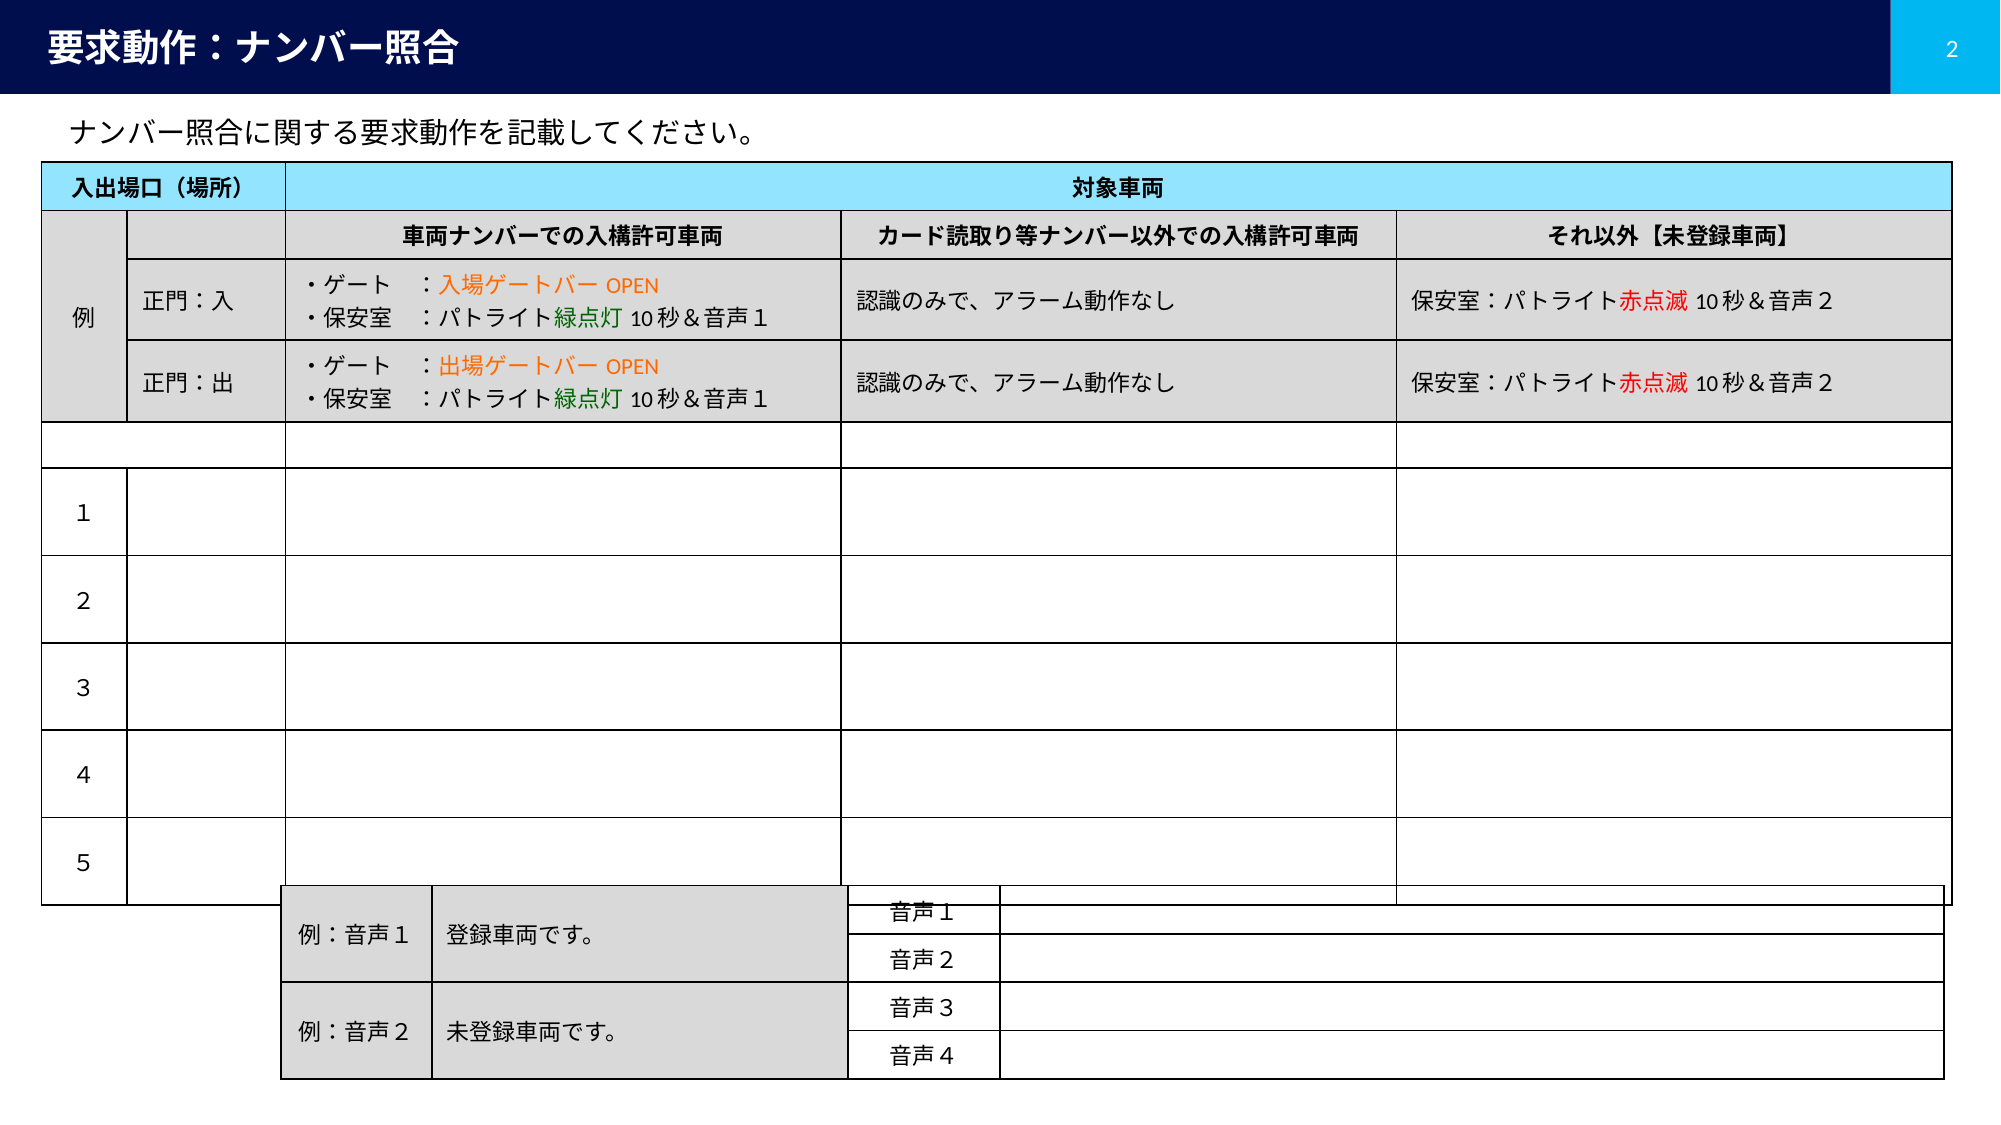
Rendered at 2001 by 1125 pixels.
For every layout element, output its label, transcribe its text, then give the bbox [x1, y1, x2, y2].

text_box ナンバー照合に関する要求動作を記載してください。 [53, 99, 1953, 193]
table_cell それ以外【未登録車両】 [1397, 211, 1951, 258]
table_cell １ [42, 469, 126, 555]
table_cell 例：音声２ [282, 983, 431, 1078]
table_cell [286, 731, 840, 817]
table_cell [286, 469, 840, 555]
table_cell 正門：出 [128, 341, 285, 421]
table_cell 保安室：パトライト赤点滅10秒＆音声２ [1397, 260, 1951, 339]
table_cell ４ [42, 731, 126, 817]
table_cell [128, 469, 285, 555]
table_cell [1397, 556, 1951, 642]
table_cell [1397, 469, 1951, 555]
table_cell ２ [42, 556, 126, 642]
table_cell [1397, 731, 1951, 817]
table_cell 正門：入 [128, 260, 285, 339]
table_cell [1397, 423, 1951, 467]
table_cell 車両ナンバーでの入構許可車両 [286, 211, 840, 258]
table_cell ・ゲート ：出場ゲートバーOPEN ・保安室 ：パトライト緑点灯10秒＆音声１ [286, 341, 840, 421]
table_cell [842, 423, 1396, 467]
table_cell 未登録車両です。 [433, 983, 847, 1078]
table_cell 例 [42, 211, 126, 421]
table_cell [286, 818, 840, 885]
table_cell [286, 556, 840, 642]
table_cell 音声４ [849, 1031, 999, 1078]
table_cell [1001, 1031, 1943, 1078]
table_cell [1397, 644, 1951, 729]
table_cell [1001, 935, 1943, 981]
table_cell カード読取り等ナンバー以外での入構許可車両 [842, 211, 1396, 258]
table_cell 音声２ [849, 935, 999, 981]
table_cell [128, 211, 285, 258]
table_cell [842, 818, 1396, 885]
table_cell [842, 556, 1396, 642]
table_cell [1397, 818, 1951, 904]
table_cell 認識のみで、アラーム動作なし [842, 341, 1396, 421]
table_header 入出場口（場所） [42, 163, 285, 210]
table_cell [842, 731, 1396, 817]
table_cell ３ [42, 644, 126, 729]
table_header 音声１ [849, 886, 999, 933]
table_cell 音声３ [849, 983, 999, 1030]
table_cell [842, 469, 1396, 555]
table_cell 保安室：パトライト赤点滅10秒＆音声２ [1397, 341, 1951, 421]
table_cell [128, 644, 285, 729]
text_box [924, 487, 1075, 638]
table_cell [1001, 983, 1943, 1030]
title 要求動作：ナンバー照合 [0, 0, 1891, 94]
table_cell [286, 423, 840, 467]
table_cell [128, 818, 285, 904]
table_cell [42, 423, 285, 467]
table_cell ・ゲート ：入場ゲートバーOPEN ・保安室 ：パトライト緑点灯10秒＆音声１ [286, 260, 840, 339]
table_cell [128, 556, 285, 642]
table_header 例：音声１ [282, 886, 431, 981]
table_header [1001, 886, 1943, 933]
table_header 対象車両 [286, 193, 1951, 210]
table_header 登録車両です。 [433, 886, 847, 981]
table_cell [842, 644, 1396, 729]
table_cell [286, 644, 840, 729]
table_cell 認識のみで、アラーム動作なし [842, 260, 1396, 339]
table_cell [128, 731, 285, 817]
table_cell ５ [42, 818, 126, 904]
